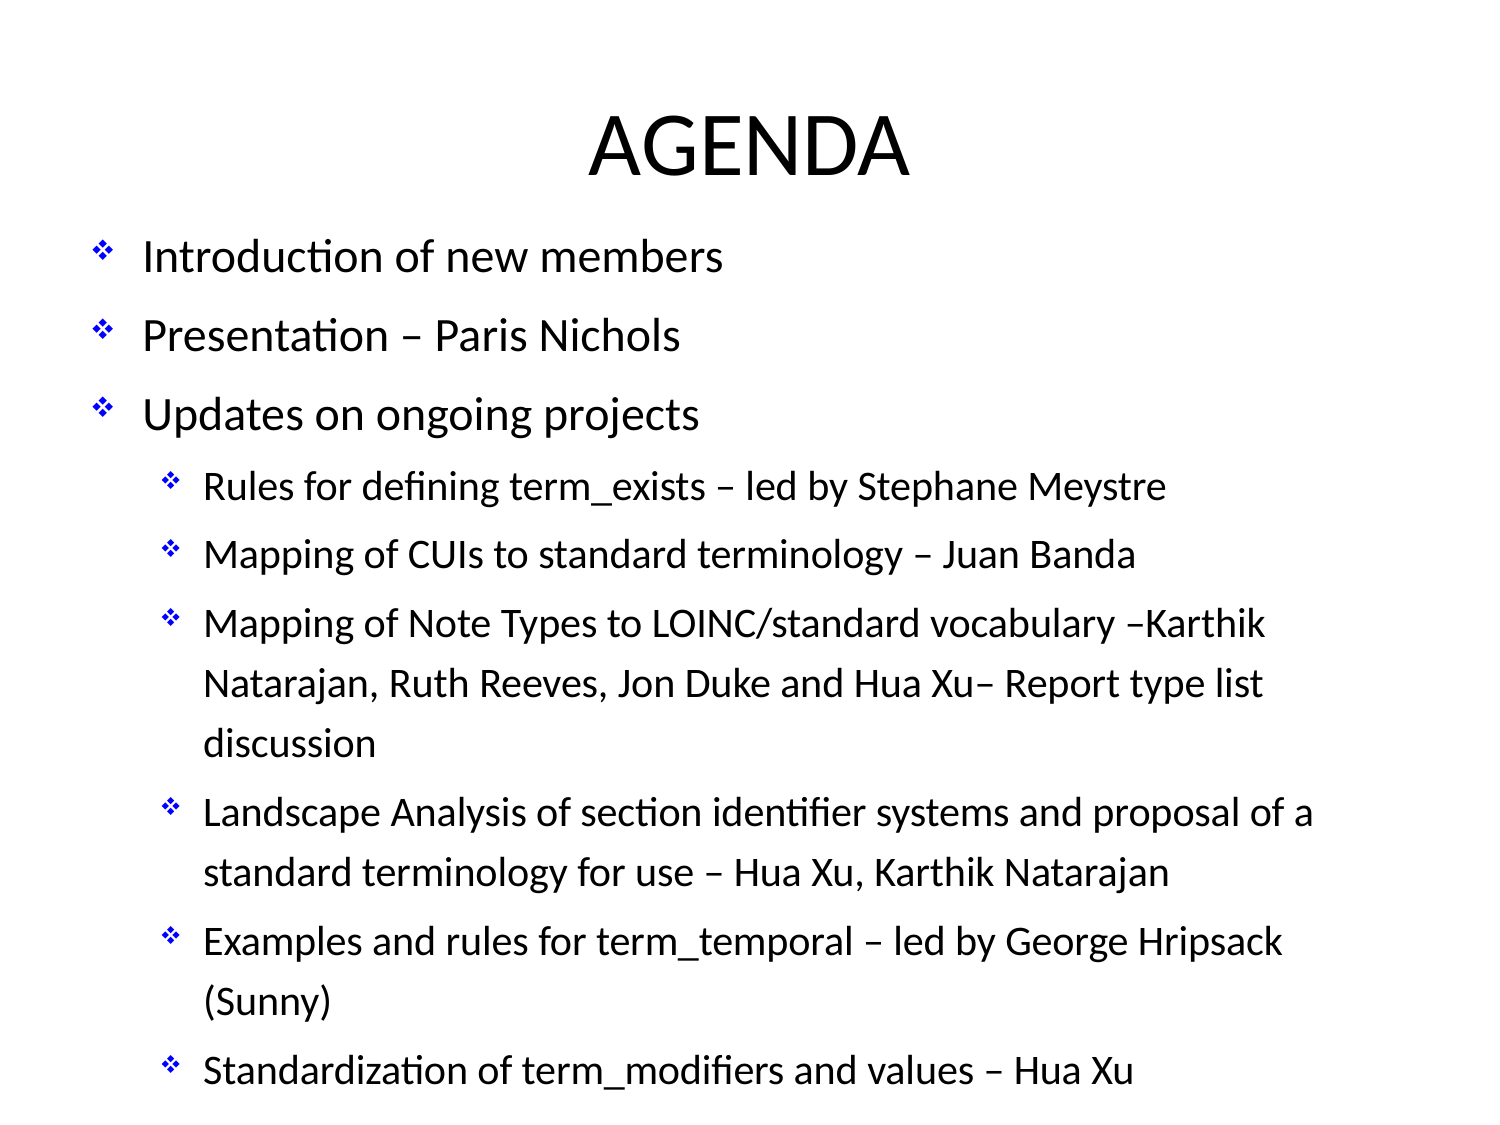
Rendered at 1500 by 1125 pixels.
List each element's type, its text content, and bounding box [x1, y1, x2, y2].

list Introduction of new members Presentation – Paris Nichols Updates on ongoing projects Rules for defining term_exists – led by Stephane Meystre Mapping of CUIs to standard terminology – Juan Banda Mapping of Note Types to LOINC/standard vocabulary –Karthik Natarajan, Ruth Reeves, Jon Duke and Hua Xu– Report type list discussion Landscape Analysis of section identifier systems and proposal of a standard terminology for use – Hua Xu, Karthik Natarajan Examples and rules for term_temporal – led by George Hripsack (Sunny) Standardization of term_modifiers and values – Hua Xu [75, 205, 1425, 1104]
title AGENDA [75, 45, 1425, 205]
